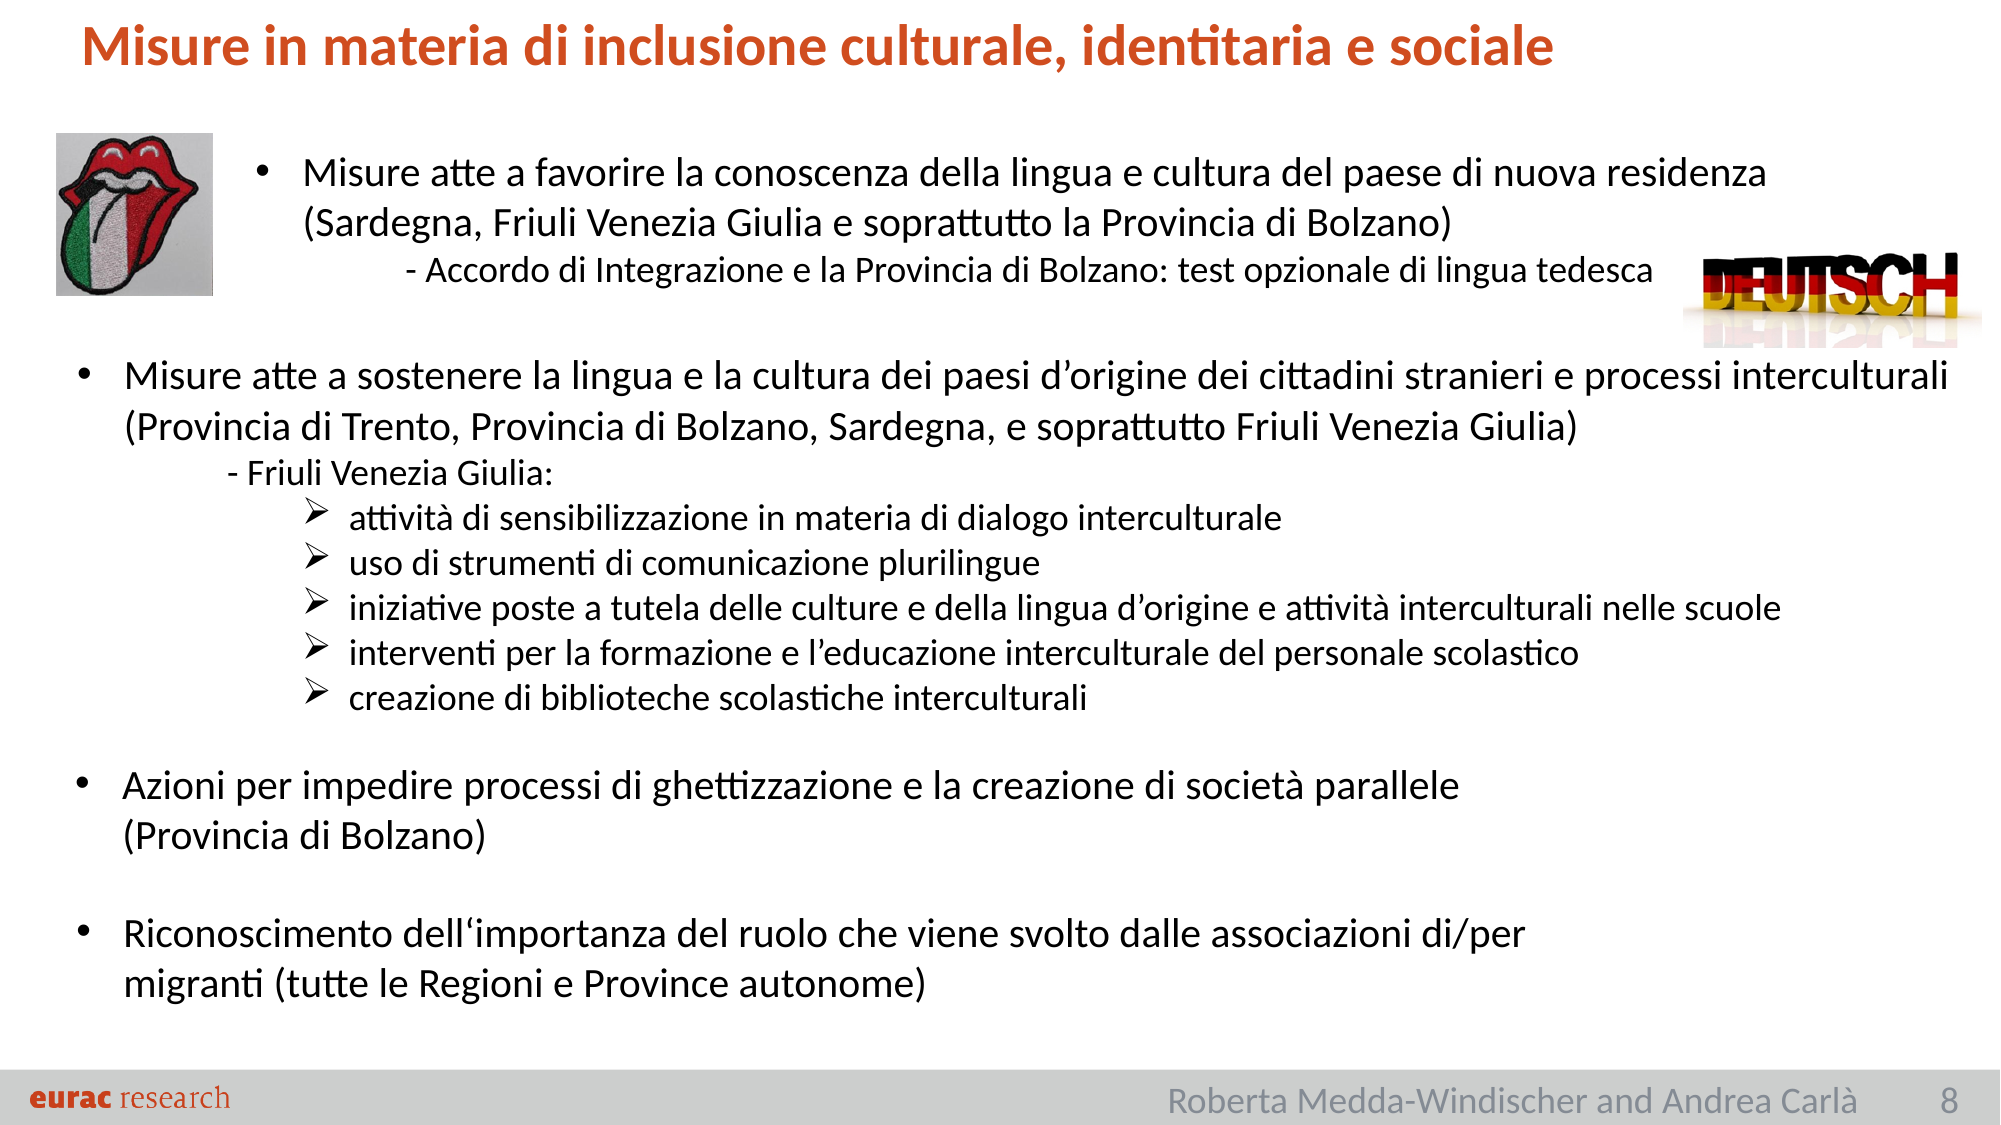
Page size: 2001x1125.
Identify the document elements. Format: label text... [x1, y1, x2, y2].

picture [30, 1085, 230, 1108]
text_box Misure atte a sostenere la lingua e la cultura dei paesi d’origine dei cittadini stranieri e processi interculturali (Provincia di Trento, Provincia di Bolzano, Sardegna, e soprattutto Friuli Venezia Giulia) - Friuli Venezia Giulia: attività di sensibilizzazione in materia di dialogo interculturale uso di strumenti di comunicazione plurilingue iniziative poste a tutela delle culture e della lingua d’origine e attività interculturali nelle scuole interventi per la formazione e l’educazione interculturale del personale scolastico creazione di biblioteche scolastiche interculturali [62, 340, 2000, 726]
text_box Misure atte a favorire la conoscenza della lingua e cultura del paese di nuova residenza (Sardegna, Friuli Venezia Giulia e soprattutto la Provincia di Bolzano) - Accordo di Integrazione e la Provincia di Bolzano: test opzionale di lingua tedesca [240, 137, 1933, 298]
picture [56, 133, 213, 297]
text_box Riconoscimento dell‘importanza del ruolo che viene svolto dalle associazioni di/per migranti (tutte le Regioni e Province autonome) [61, 897, 1652, 1013]
picture [1683, 215, 1982, 348]
text_box Azioni per impedire processi di ghettizzazione e la creazione di società parallele (Provincia di Bolzano) [60, 750, 1982, 865]
text_box Misure in materia di inclusione culturale, identitaria e sociale [66, 0, 1584, 85]
